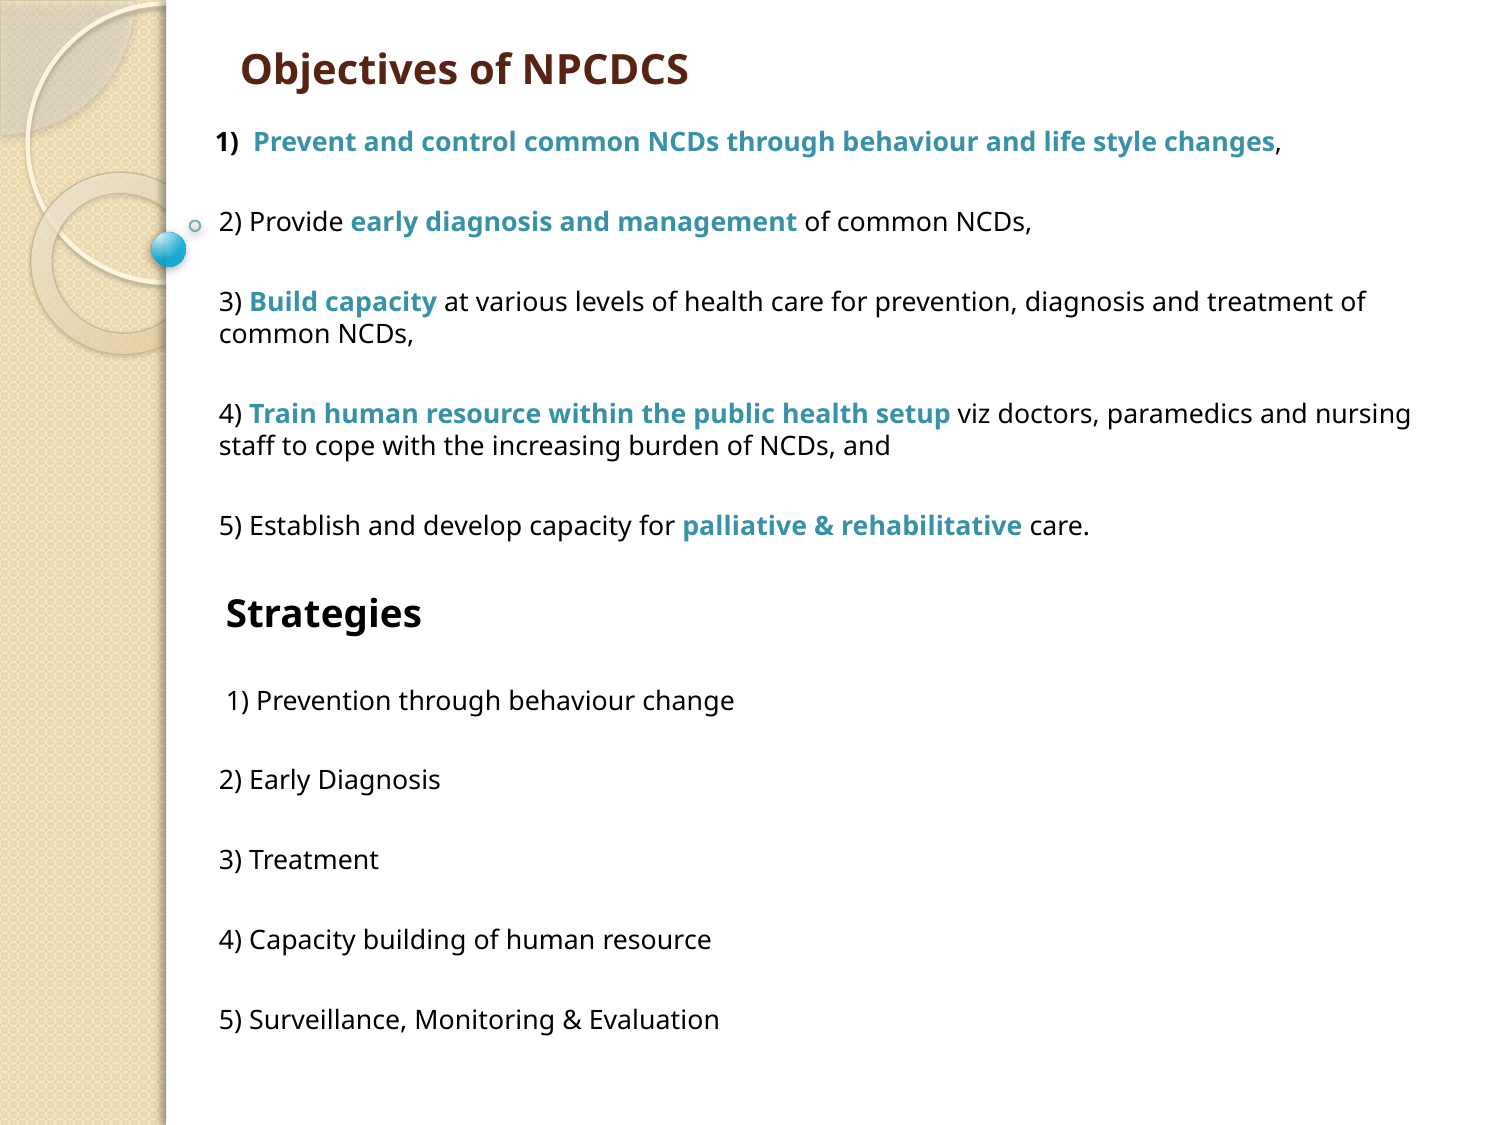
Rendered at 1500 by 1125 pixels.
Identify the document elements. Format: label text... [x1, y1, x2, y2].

title Objectives of NPCDCS [225, 37, 1500, 100]
subtitle 1) Prevent and control common NCDs through behaviour and life style changes, 2) Provide early diagnosis and management of common NCDs, 3) Build capacity at various levels of health care for prevention, diagnosis and treatment of common NCDs, 4) Train human resource within the public health setup viz doctors, paramedics and nursing staff to cope with the increasing burden of NCDs, and 5) Establish and develop capacity for palliative & rehabilitative care. Strategies 1) Prevention through behaviour change 2) Early Diagnosis 3) Treatment 4) Capacity building of human resource 5) Surveillance, Monitoring & Evaluation [200, 125, 1438, 1088]
